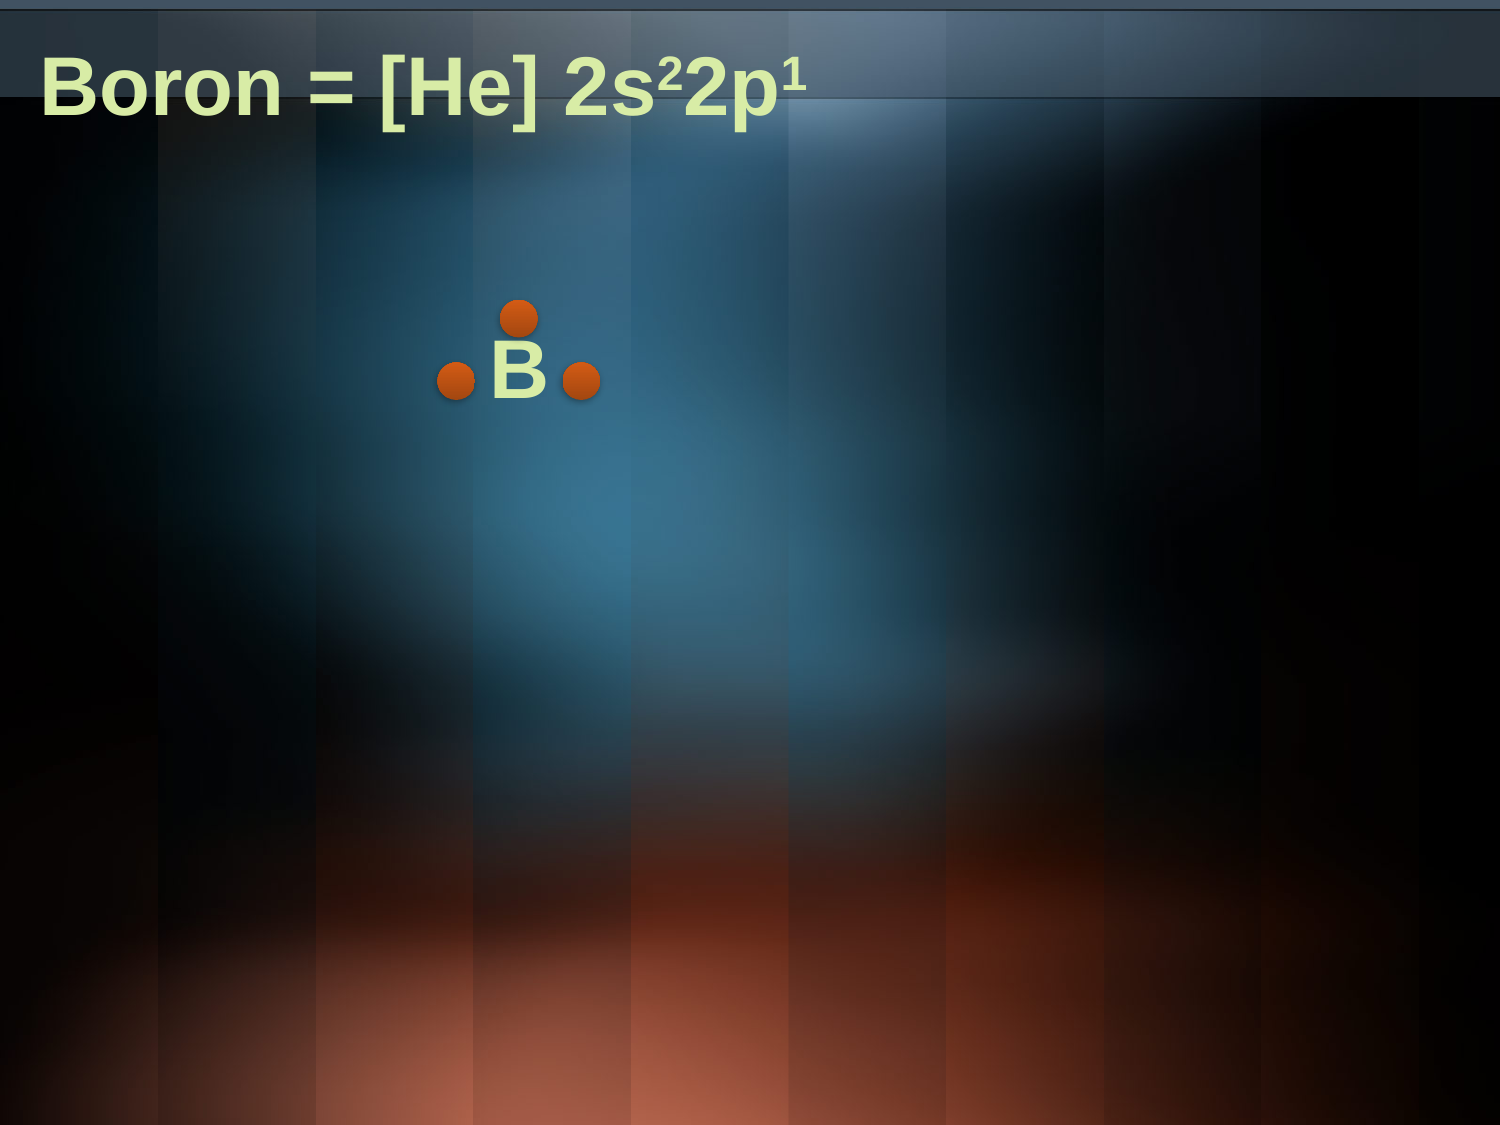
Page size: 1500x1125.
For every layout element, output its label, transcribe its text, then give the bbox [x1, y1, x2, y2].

text_box [500, 299, 538, 338]
text_box Boron = [He] 2s22p1 B [24, 24, 1463, 424]
text_box [562, 362, 601, 400]
picture [0, 0, 1500, 1125]
text_box [437, 362, 475, 400]
